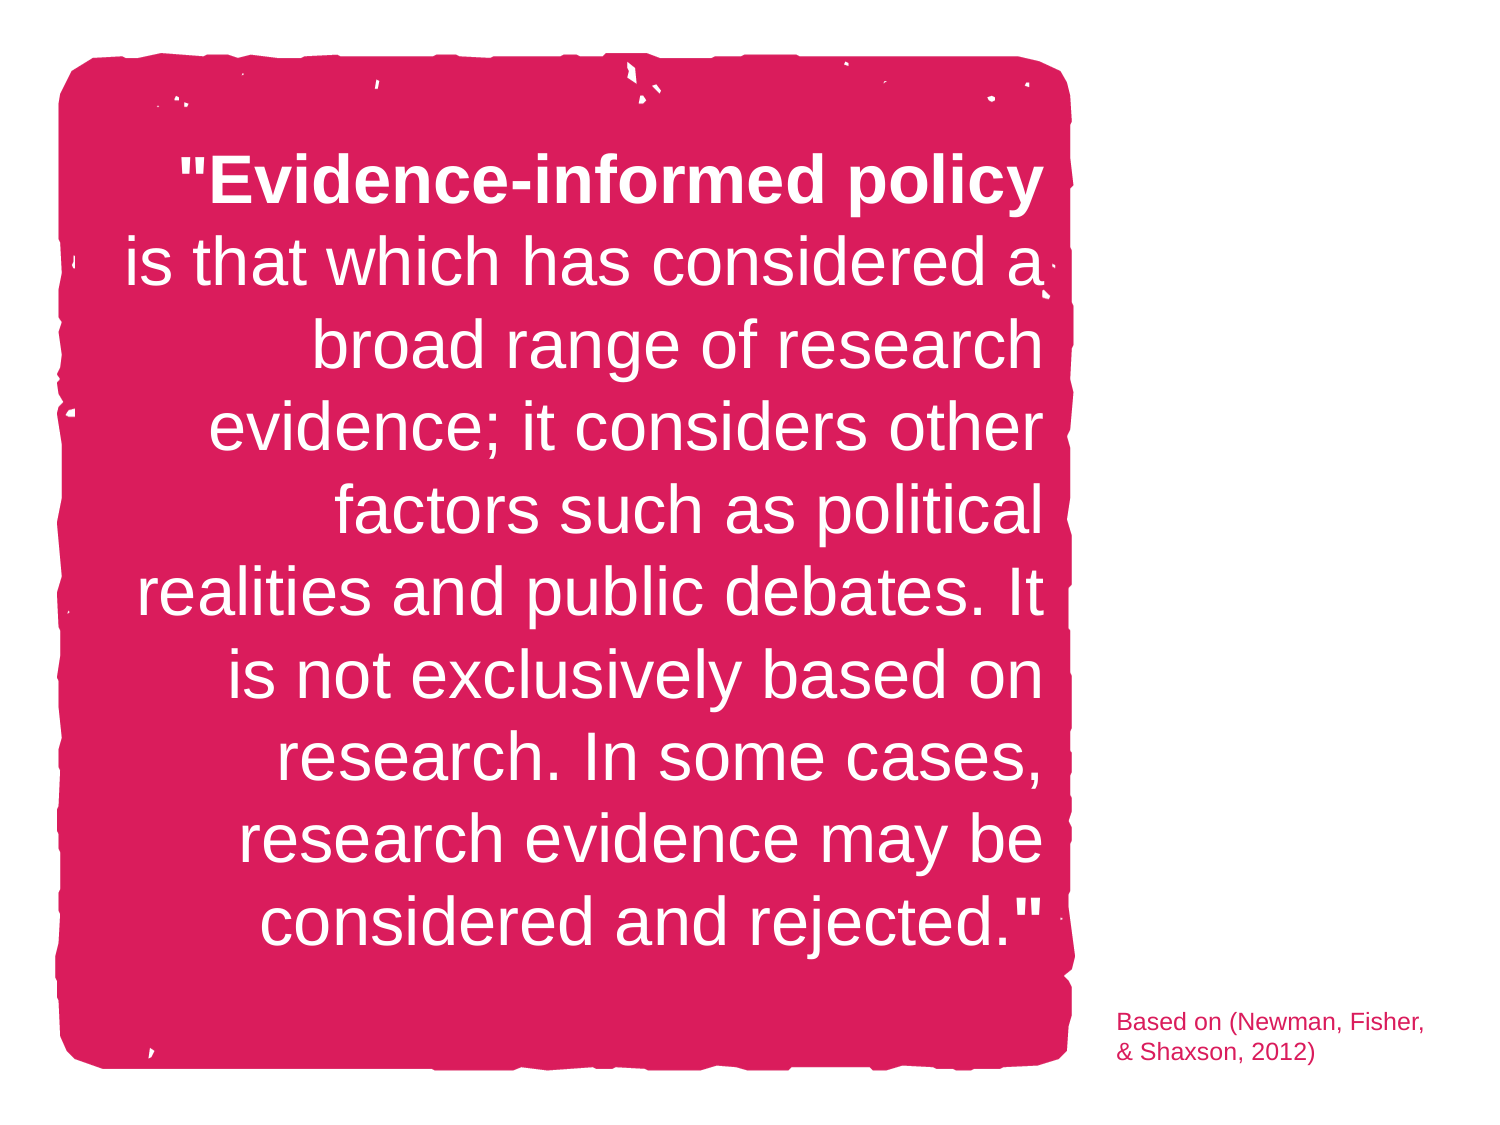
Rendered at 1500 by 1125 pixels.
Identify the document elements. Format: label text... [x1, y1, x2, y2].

title "Evidence-informed policy is that which has considered a broad range of research evidence; it considers other factors such as political realities and public debates. It is not exclusively based on research. In some cases, research evidence may be considered and rejected." [123, 134, 1046, 1047]
text_box Based on (Newman, Fisher, & Shaxson, 2012) [1116, 66, 1436, 1066]
picture [0, 0, 1500, 1125]
